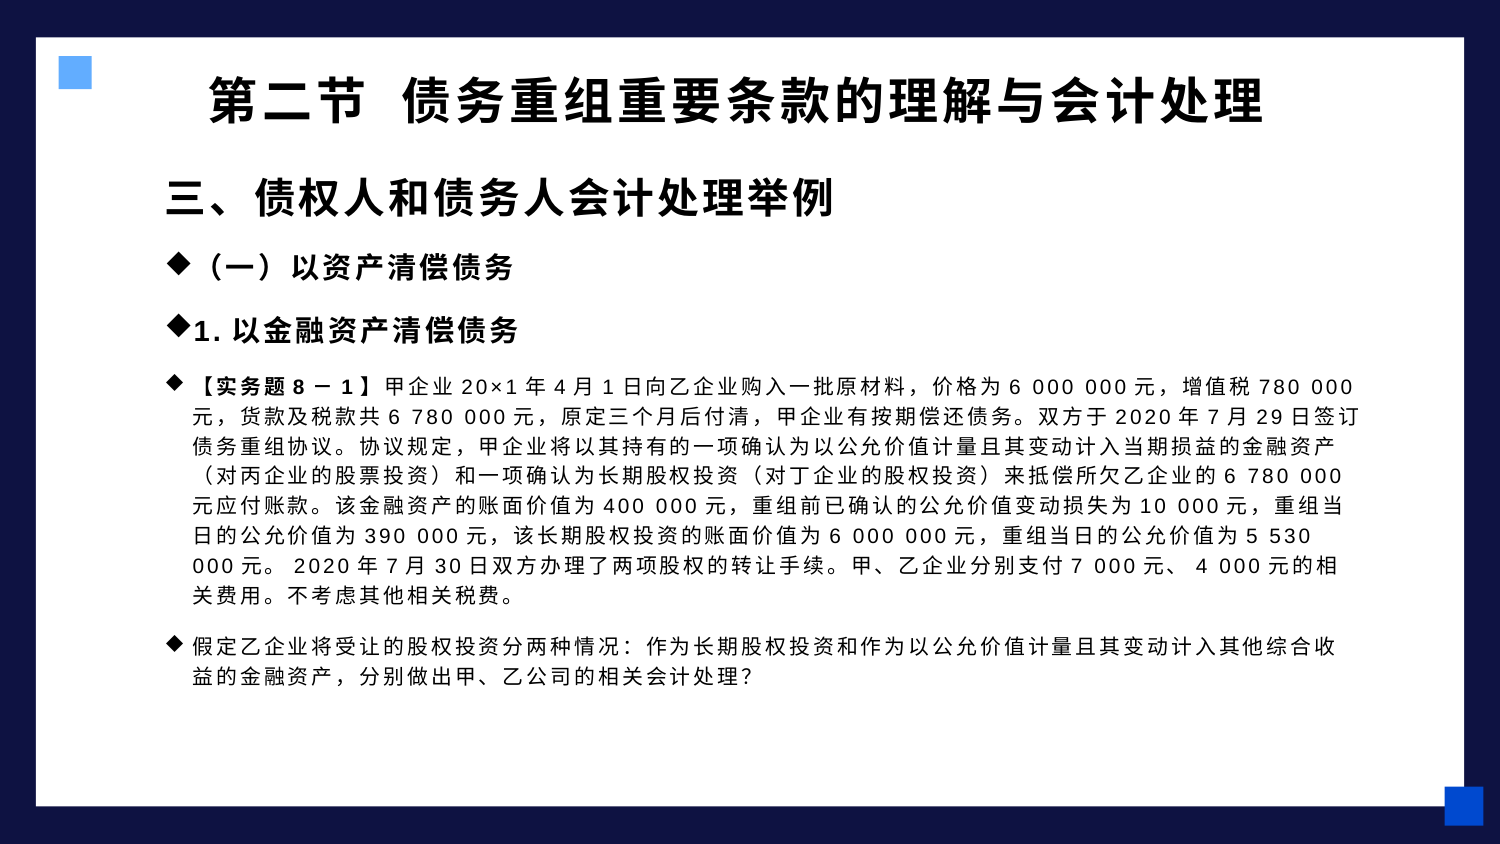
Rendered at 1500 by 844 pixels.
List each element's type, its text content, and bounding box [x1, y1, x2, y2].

title 第二节 债务重组重要条款的理解与会计处理 [141, 48, 1327, 138]
list 三、债权人和债务人会计处理举例 （一）以资产清偿债务 1.以金融资产清偿债务 【实务题8－1】甲企业20×1年4月1日向乙企业购入一批原材料，价格为6 000 000元，增值税780 000元，货款及税款共6 780 000元，原定三个月后付清，甲企业有按期偿还债务。双方于2020年7月29日签订债务重组协议。协议规定，甲企业将以其持有的一项确认为以公允价值计量且其变动计入当期损益的金融资产（对丙企业的股票投资）和一项确认为长期股权投资（对丁企业的股权投资）来抵偿所欠乙企业的6 780 000元应付账款。该金融资产的账面价值为400 000元，重组前已确认的公允价值变动损失为10 000元，重组当日的公允价值为390 000元，该长期股权投资的账面价值为6 000 000元，重组当日的公允价值为5 530 000元。2020年7月30日双方办理了两项股权的转让手续。甲、乙企业分别支付7 000元、4 000元的相关费用。不考虑其他相关税费。 假定乙企业将受让的股权投资分两种情况：作为长期股权投资和作为以公允价值计量且其变动计入其他综合收益的金融资产，分别做出甲、乙公司的相关会计处理？ [147, 161, 1376, 586]
